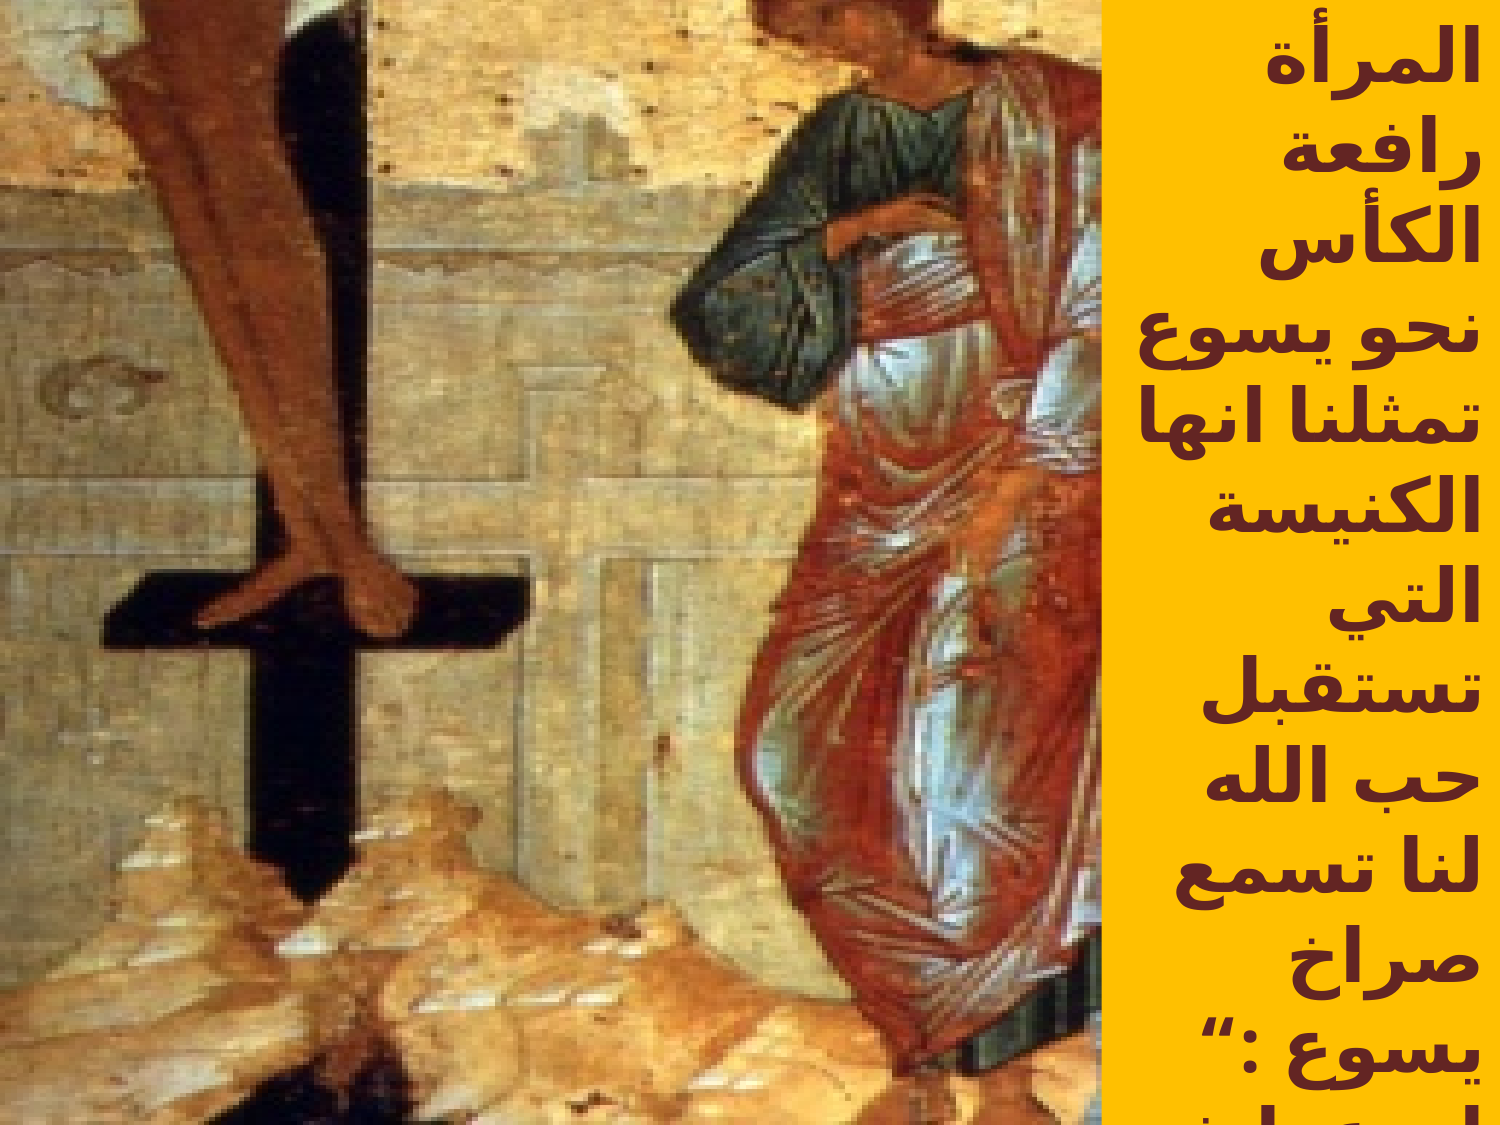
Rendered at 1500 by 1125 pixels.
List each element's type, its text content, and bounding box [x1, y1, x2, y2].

picture [0, 0, 1102, 1125]
text_box المرأة رافعة الكأس نحو يسوع تمثلنا انها الكنيسة التي تستقبل حب الله لنا تسمع صراخ يسوع :“ ان عطش أحد فليقبل الي ومن آمن بي فليشرب“ [1103, 0, 1500, 1125]
